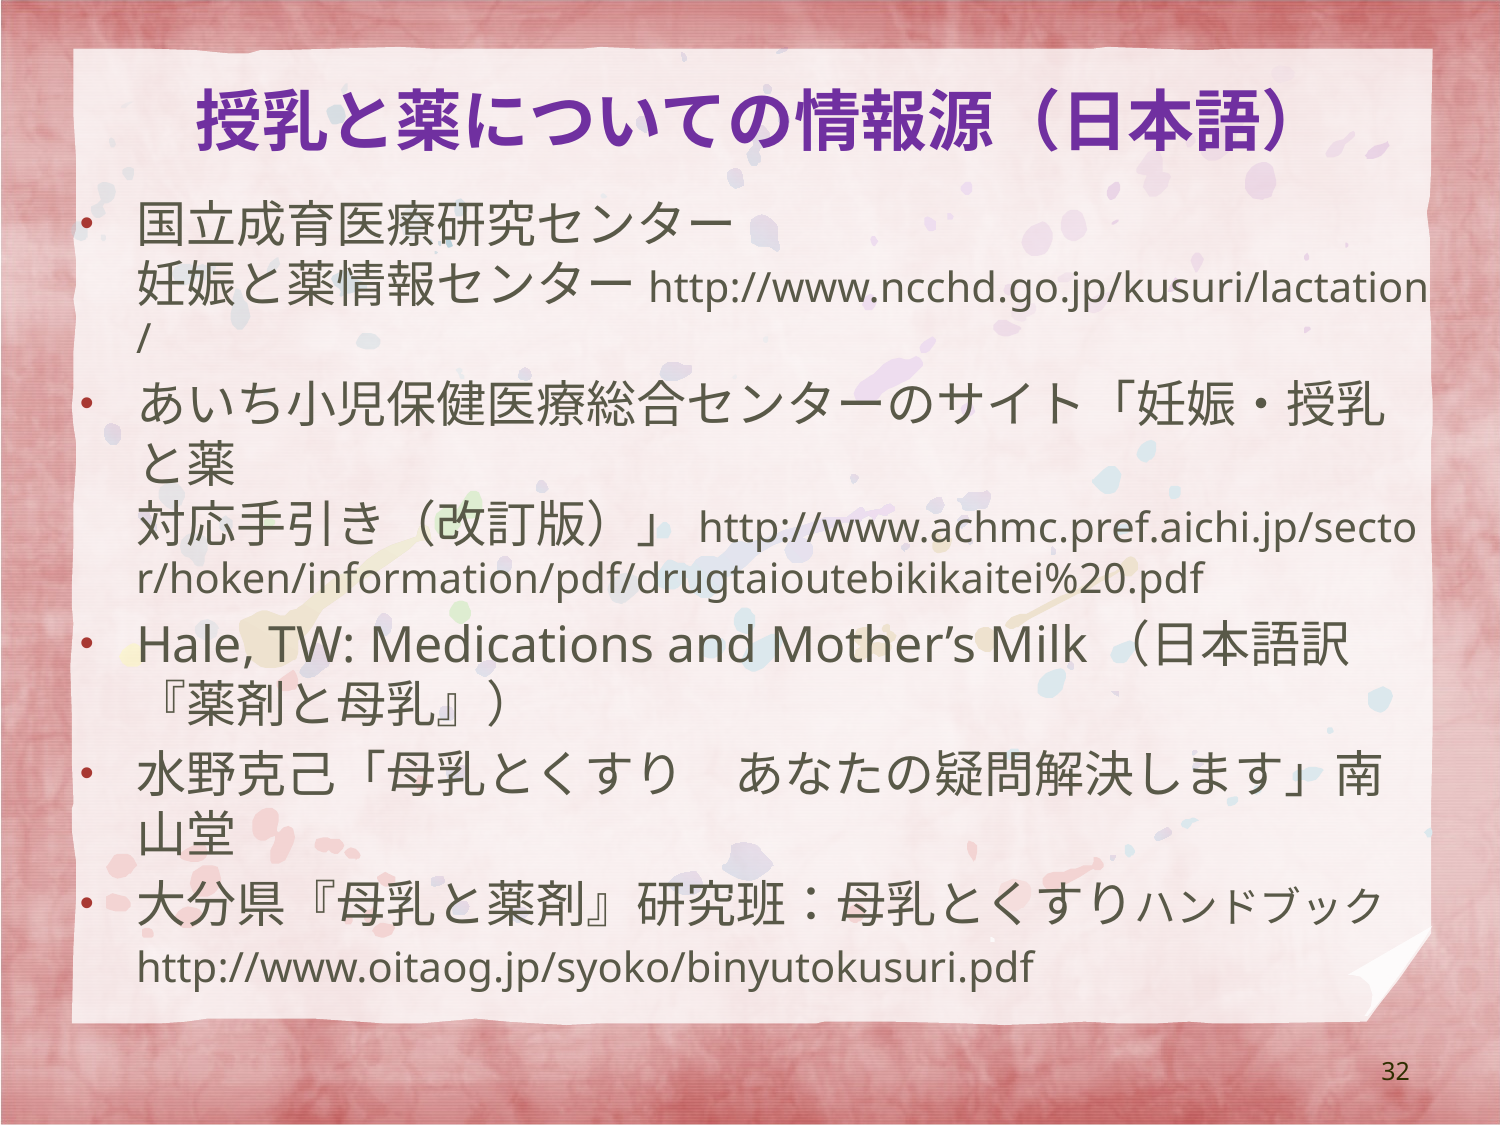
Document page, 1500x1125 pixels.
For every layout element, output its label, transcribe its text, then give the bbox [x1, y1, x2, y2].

picture [0, 0, 1500, 1125]
slide_number 32 [1074, 1042, 1425, 1103]
list 国立成育医療研究センター 妊娠と薬情報センターhttp://www.ncchd.go.jp/kusuri/lactation/ あいち小児保健医療総合センターのサイト「妊娠・授乳と薬 対応手引き（改訂版）」http://www.achmc.pref.aichi.jp/sector/hoken/information/pdf/drugtaioutebikikaitei%20.pdf Hale, TW: Medications and Mother’s Milk（日本語訳『薬剤と母乳』） 水野克己「母乳とくすり あなたの疑問解決します」南山堂 大分県『母乳と薬剤』研究班：母乳とくすりハンドブックhttp://www.oitaog.jp/syoko/binyutokusuri.pdf [64, 184, 1448, 974]
title 授乳と薬についての情報源（日本語） [64, 30, 1460, 208]
